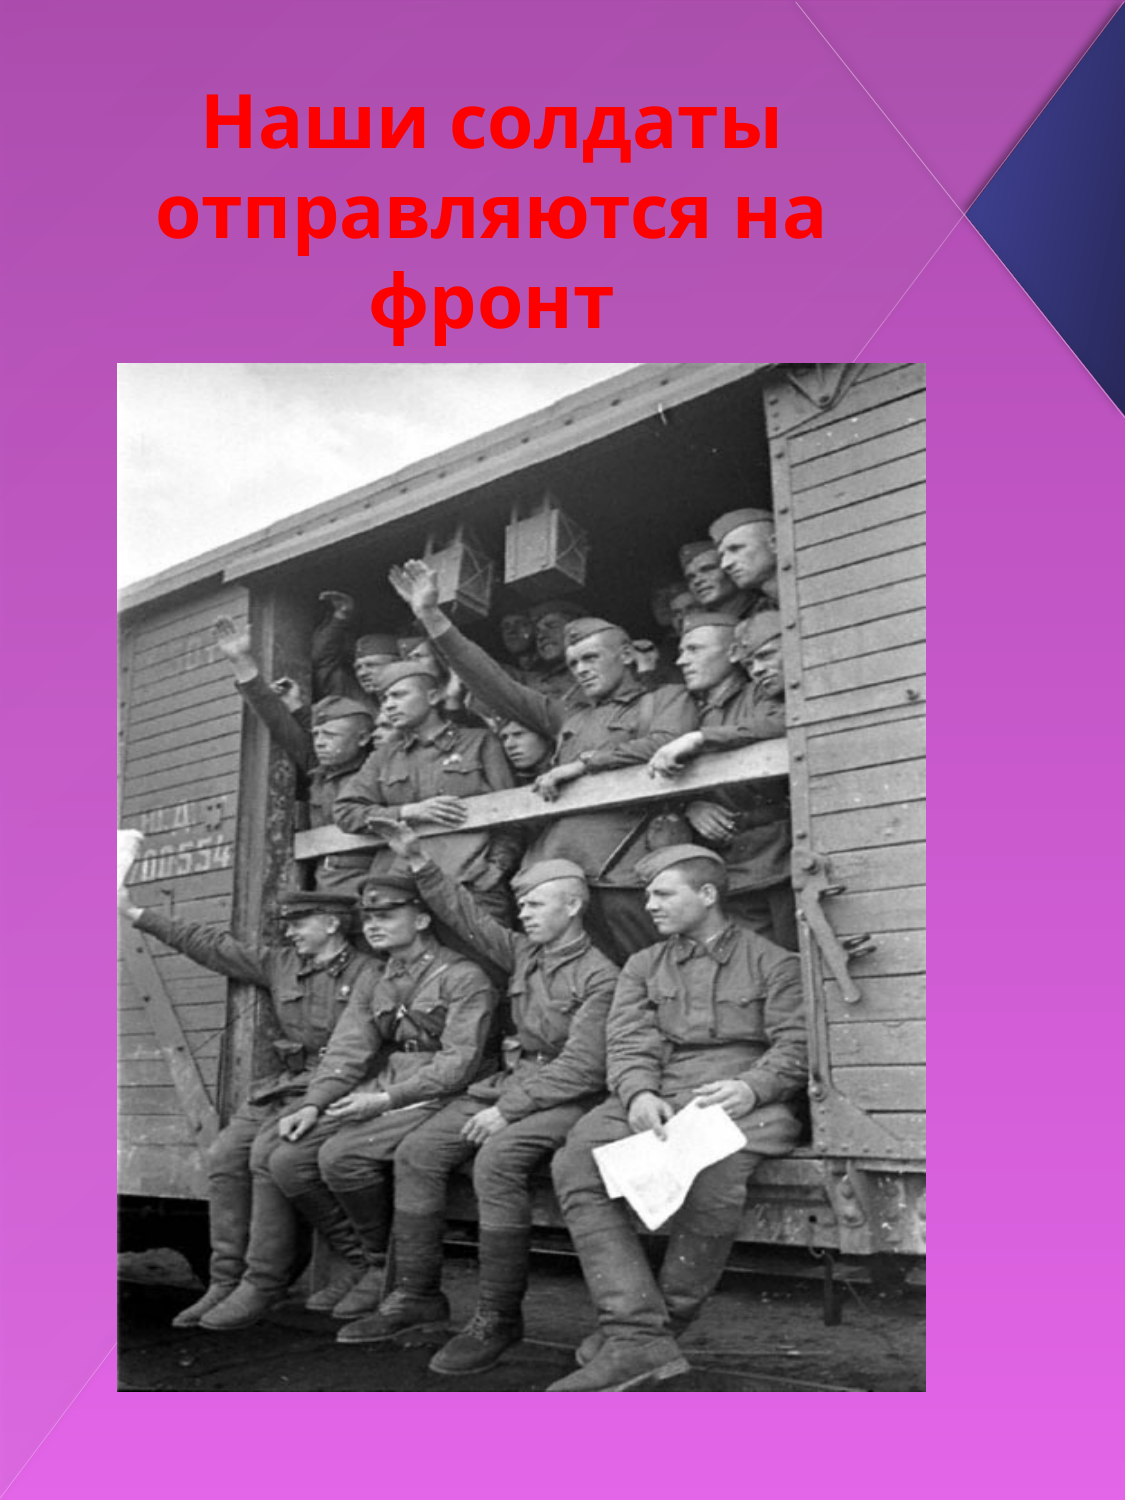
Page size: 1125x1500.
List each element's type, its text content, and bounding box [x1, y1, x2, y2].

title Наши солдаты отправляются на фронт [46, 59, 938, 358]
picture [116, 362, 926, 1392]
